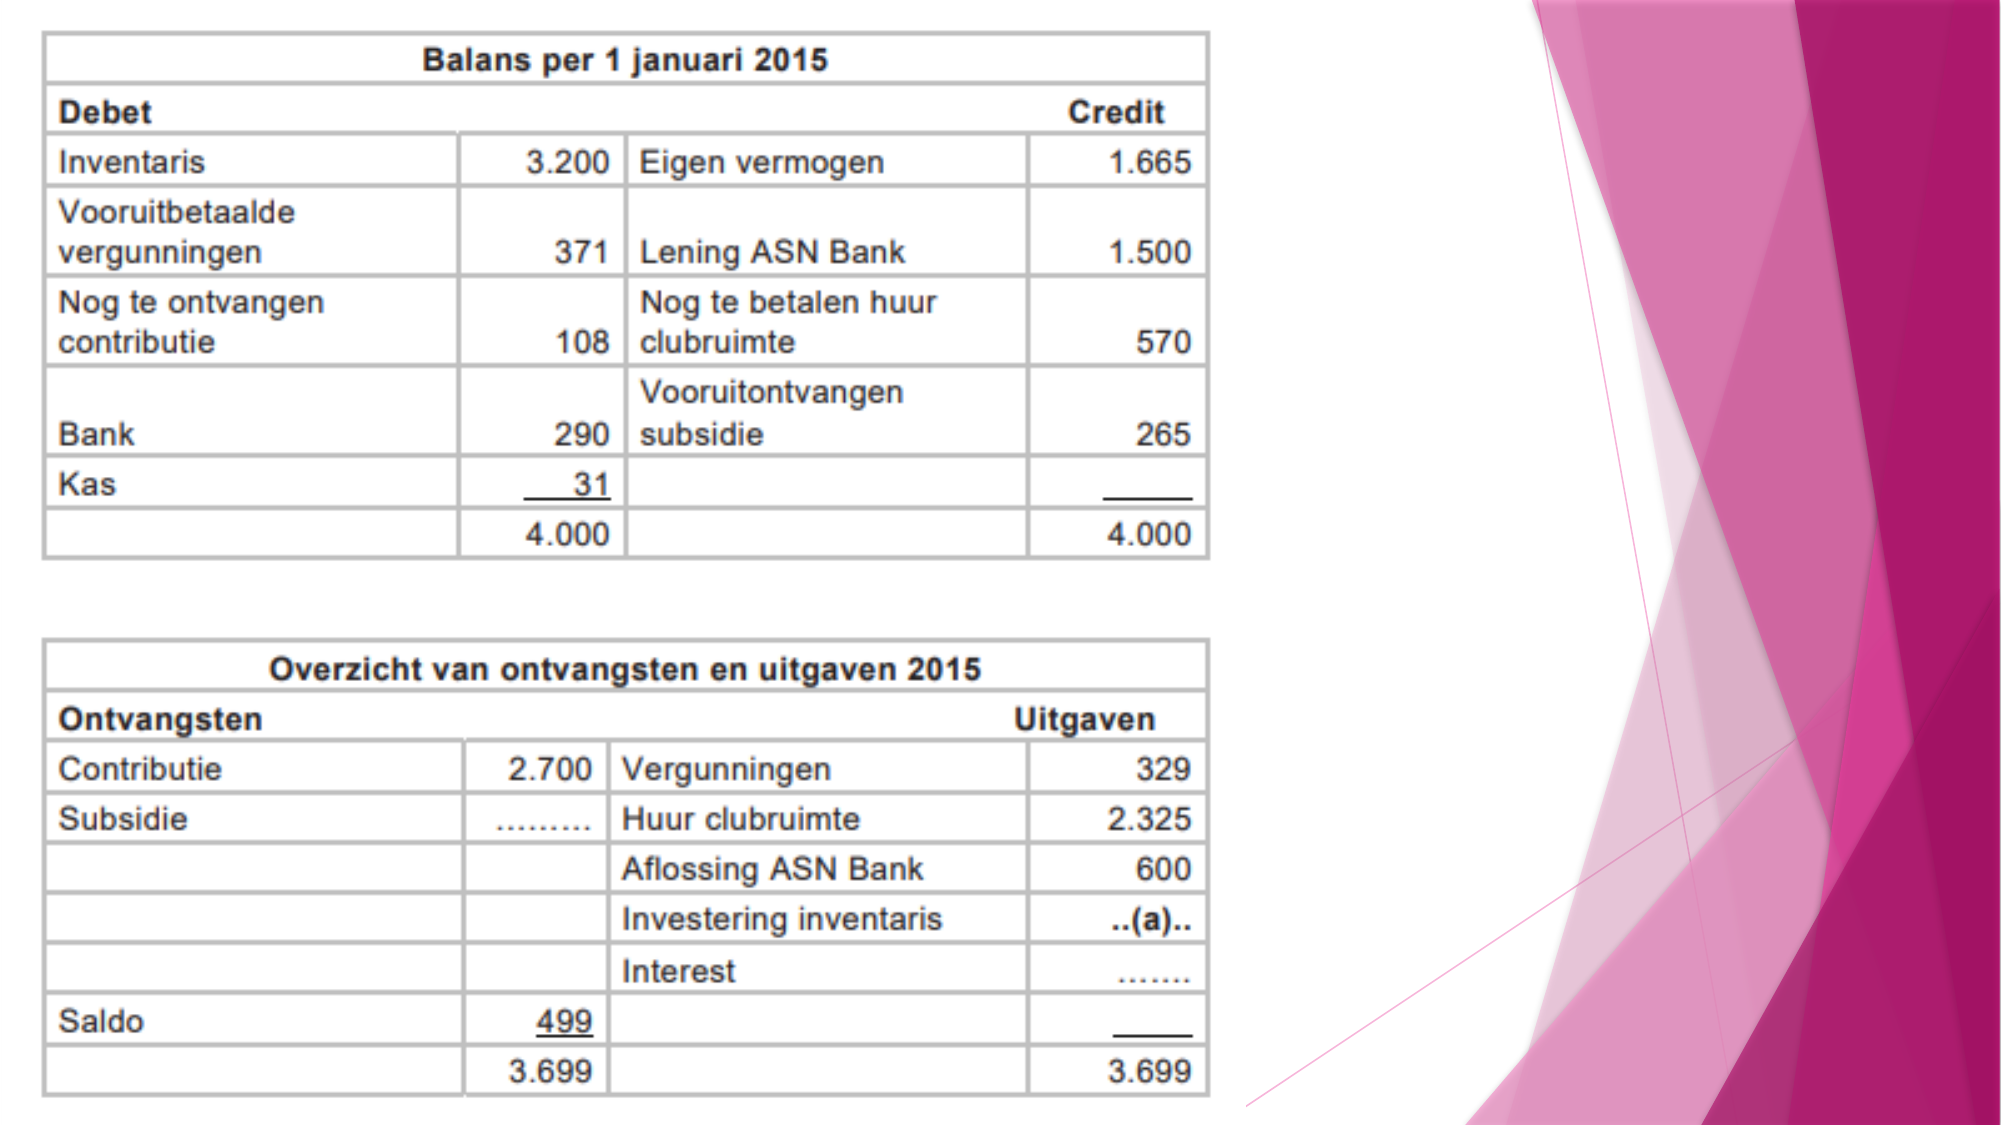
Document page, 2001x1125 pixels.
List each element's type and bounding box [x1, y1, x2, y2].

picture [0, 0, 1246, 1125]
